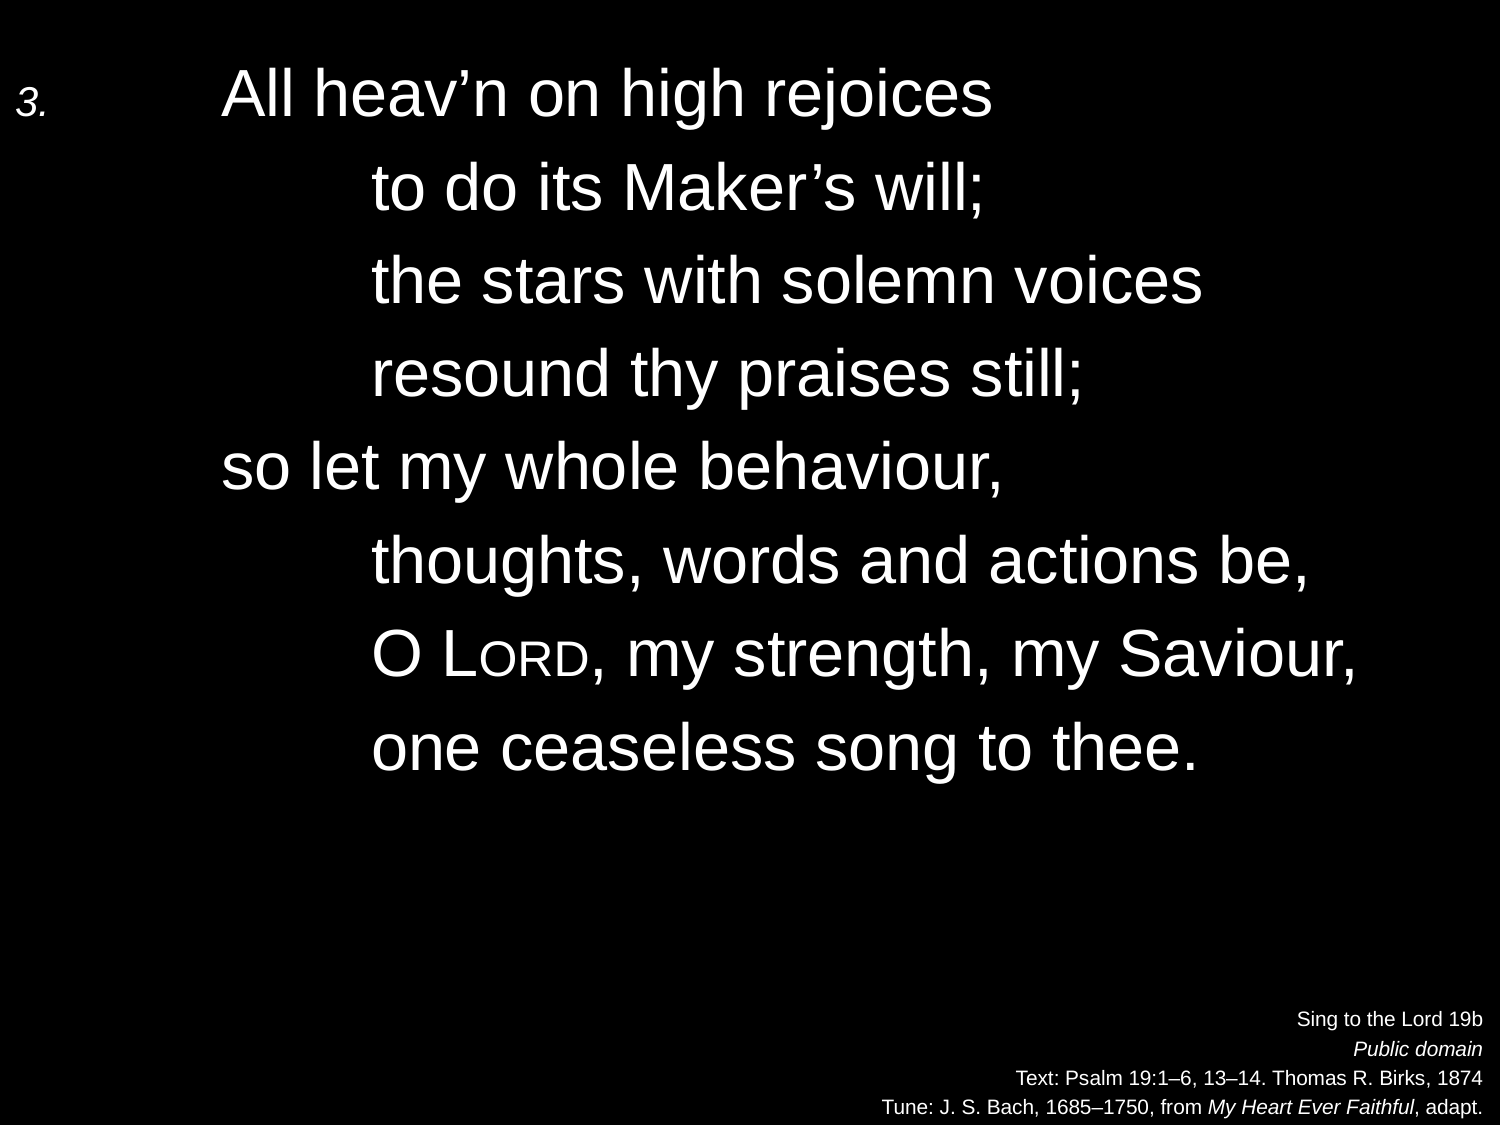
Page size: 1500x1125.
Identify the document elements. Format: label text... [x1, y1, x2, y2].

text_box Sing to the Lord 19b Public domain Text: Psalm 19:1–6, 13–14. Thomas R. Birks, 1874 Tune: J. S. Bach, 1685–1750, from My Heart Ever Faithful, adapt. [0, 998, 1498, 1125]
list 3. All heav’n on high rejoices to do its Maker’s will; the stars with solemn voices resound thy praises still; so let my whole behaviour, thoughts, words and actions be, O Lord, my strength, my Saviour, one ceaseless song to thee. [0, 42, 1500, 1047]
